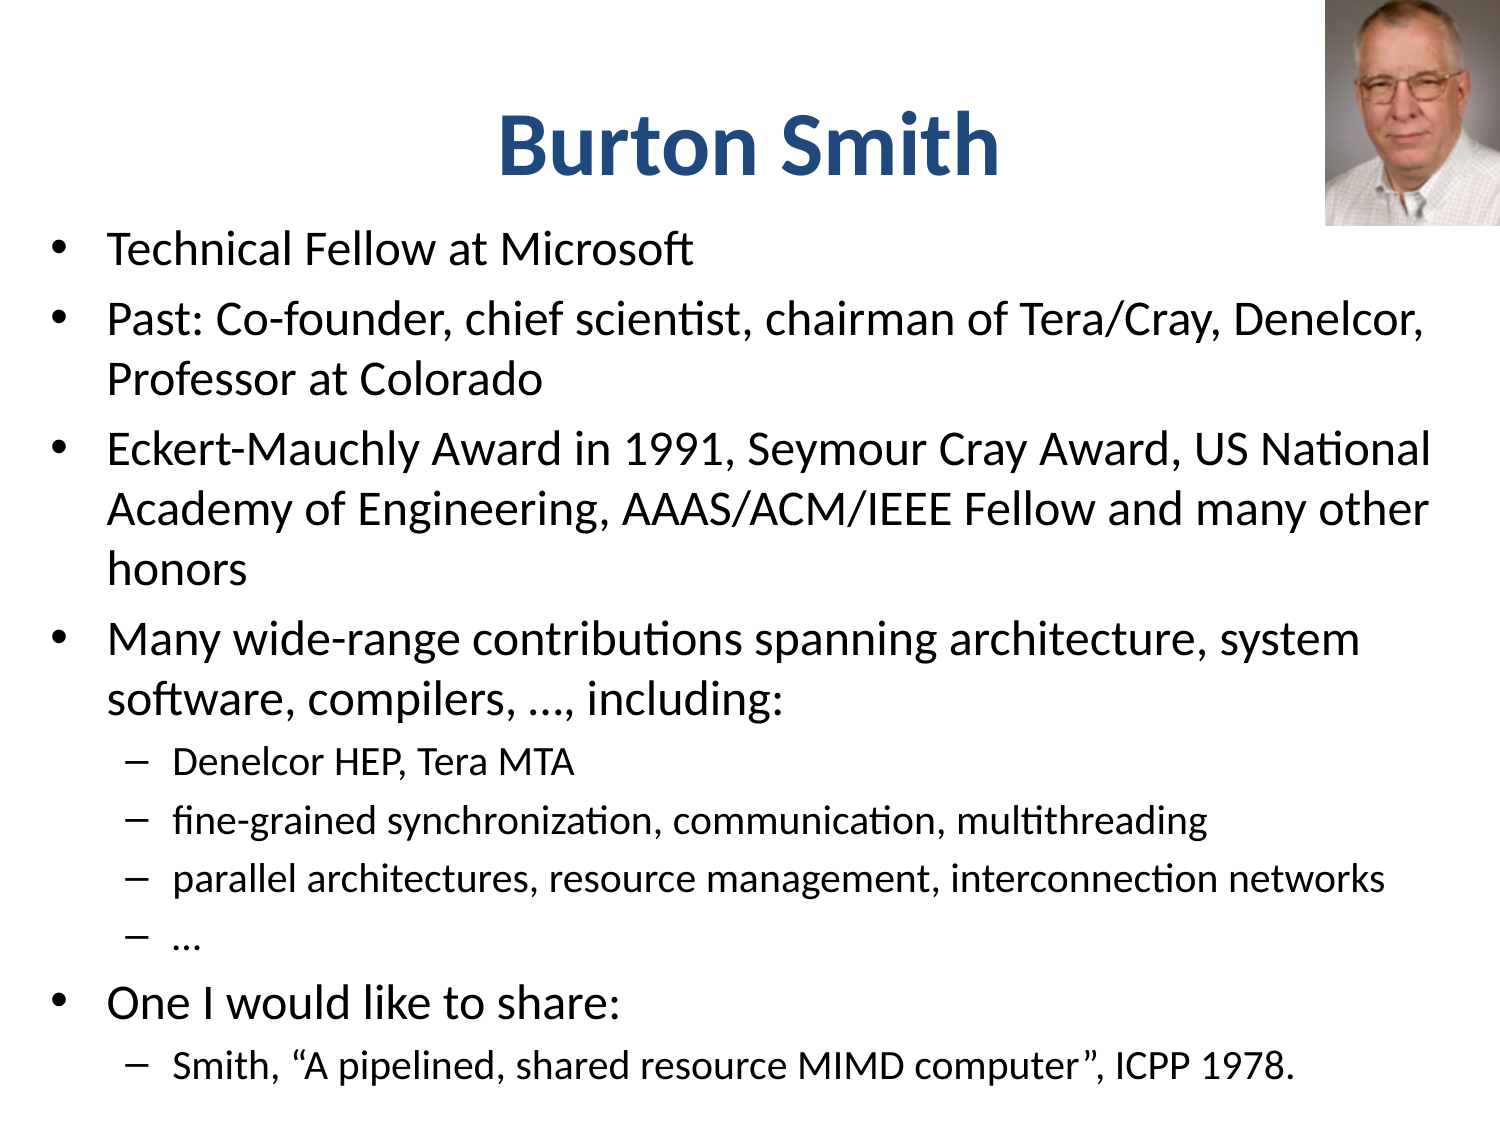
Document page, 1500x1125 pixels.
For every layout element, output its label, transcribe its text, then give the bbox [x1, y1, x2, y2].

picture [1324, 0, 1500, 226]
list Technical Fellow at Microsoft Past: Co-founder, chief scientist, chairman of Tera/Cray, Denelcor, Professor at Colorado Eckert-Mauchly Award in 1991, Seymour Cray Award, US National Academy of Engineering, AAAS/ACM/IEEE Fellow and many other honors Many wide-range contributions spanning architecture, system software, compilers, …, including: Denelcor HEP, Tera MTA fine-grained synchronization, communication, multithreading parallel architectures, resource management, interconnection networks … One I would like to share: Smith, “A pipelined, shared resource MIMD computer”, ICPP 1978. [35, 208, 1478, 974]
title Burton Smith [75, 45, 1319, 208]
